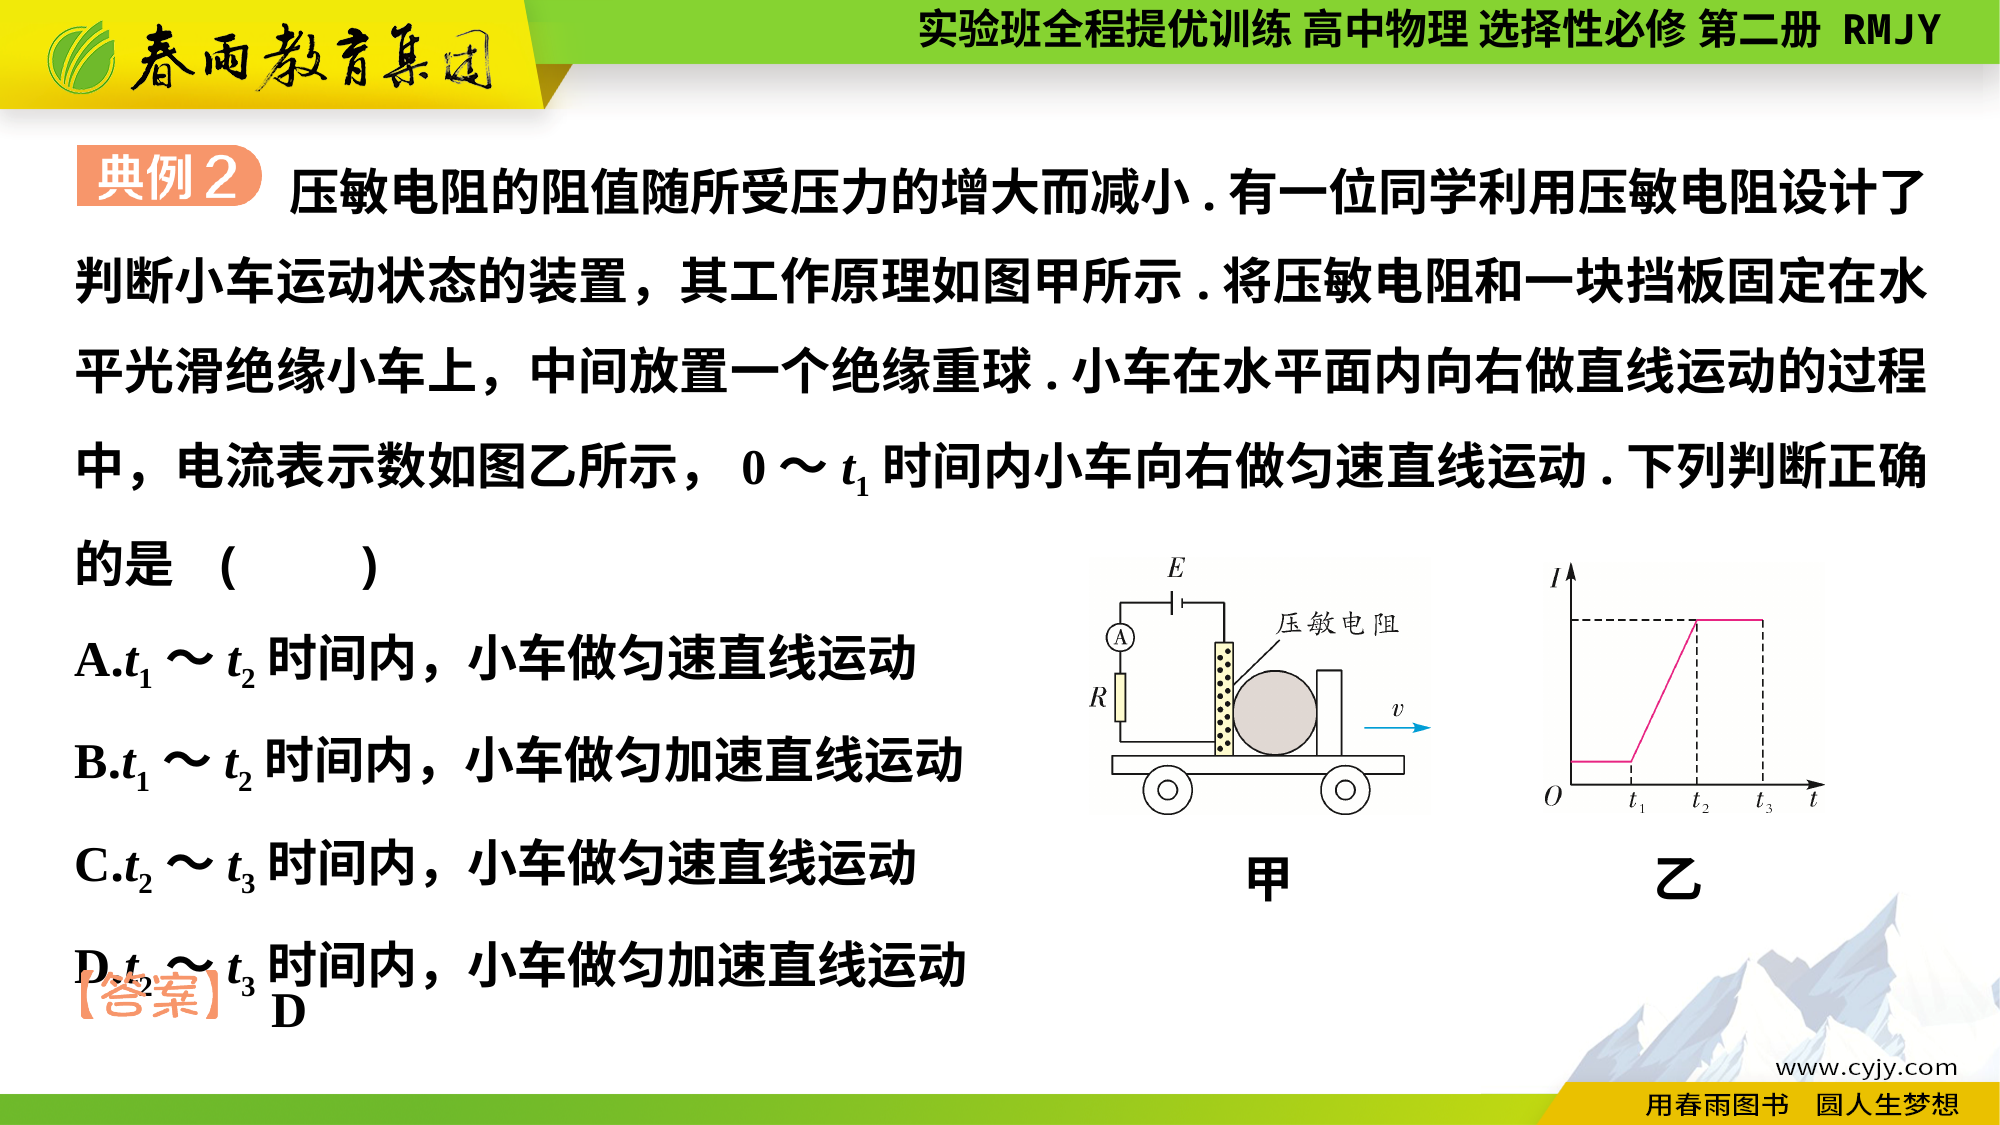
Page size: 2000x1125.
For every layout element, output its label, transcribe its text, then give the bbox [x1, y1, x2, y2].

text_box D [256, 939, 322, 1045]
text_box 甲 乙 [1128, 810, 1849, 916]
picture [0, 0, 2000, 1125]
list 压敏电阻的阻值随所受压力的增大而减小.有一位同学利用压敏电阻设计了判断小车运动状态的装置，其工作原理如图甲所示.将压敏电阻和一块挡板固定在水平光滑绝缘小车上，中间放置一个绝缘重球.小车在水平面内向右做直线运动的过程中，电流表示数如图乙所示，0～t1时间内小车向右做匀速直线运动.下列判断正确的是 ( ) A.t1～t2时间内，小车做匀速直线运动 B.t1～t2时间内，小车做匀加速直线运动 C.t2～t3时间内，小车做匀速直线运动 D.t2～t3时间内，小车做匀加速直线运动 [59, 122, 1944, 956]
